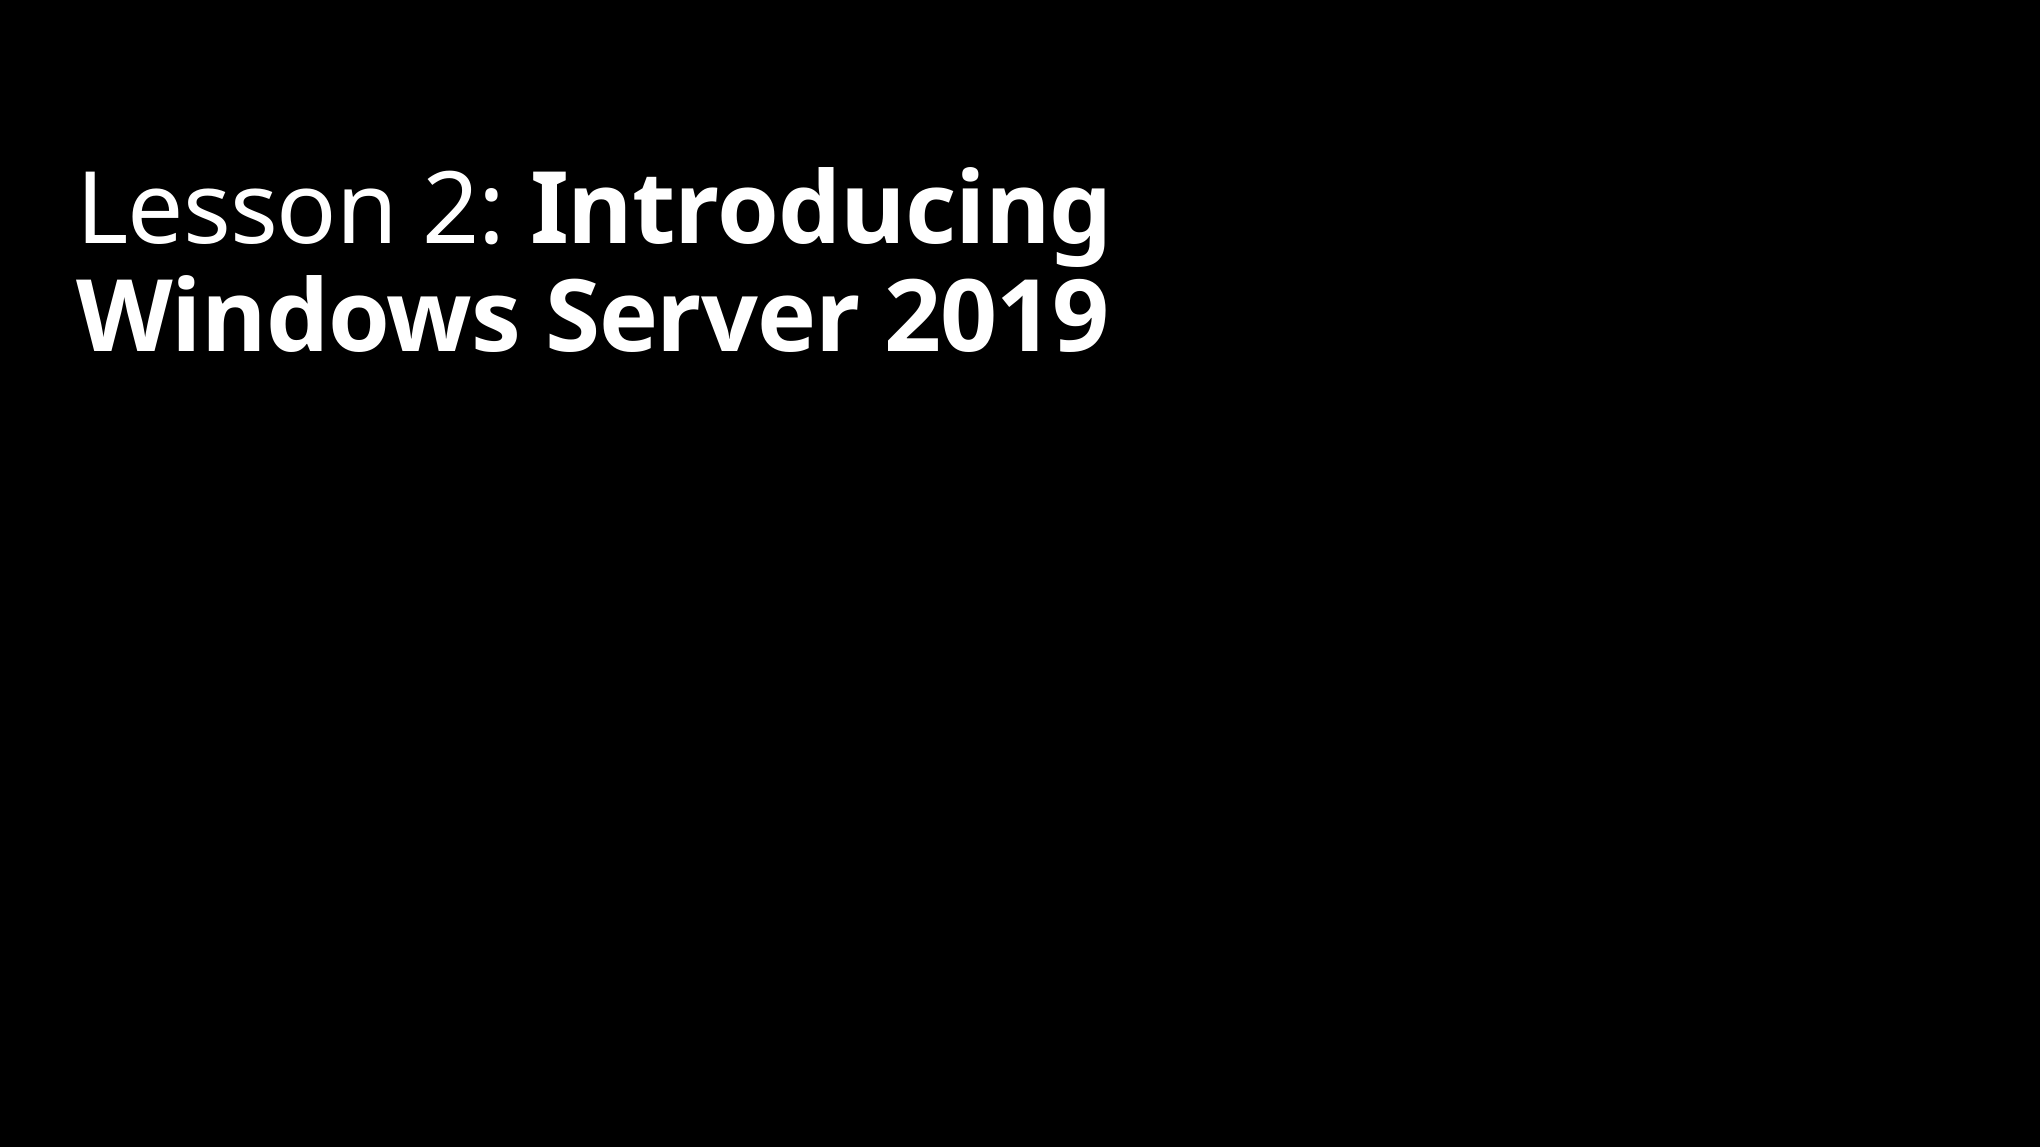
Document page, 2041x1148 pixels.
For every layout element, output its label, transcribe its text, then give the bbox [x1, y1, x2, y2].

title Lesson 2: Introducing Windows Server 2019 [76, 157, 1324, 753]
